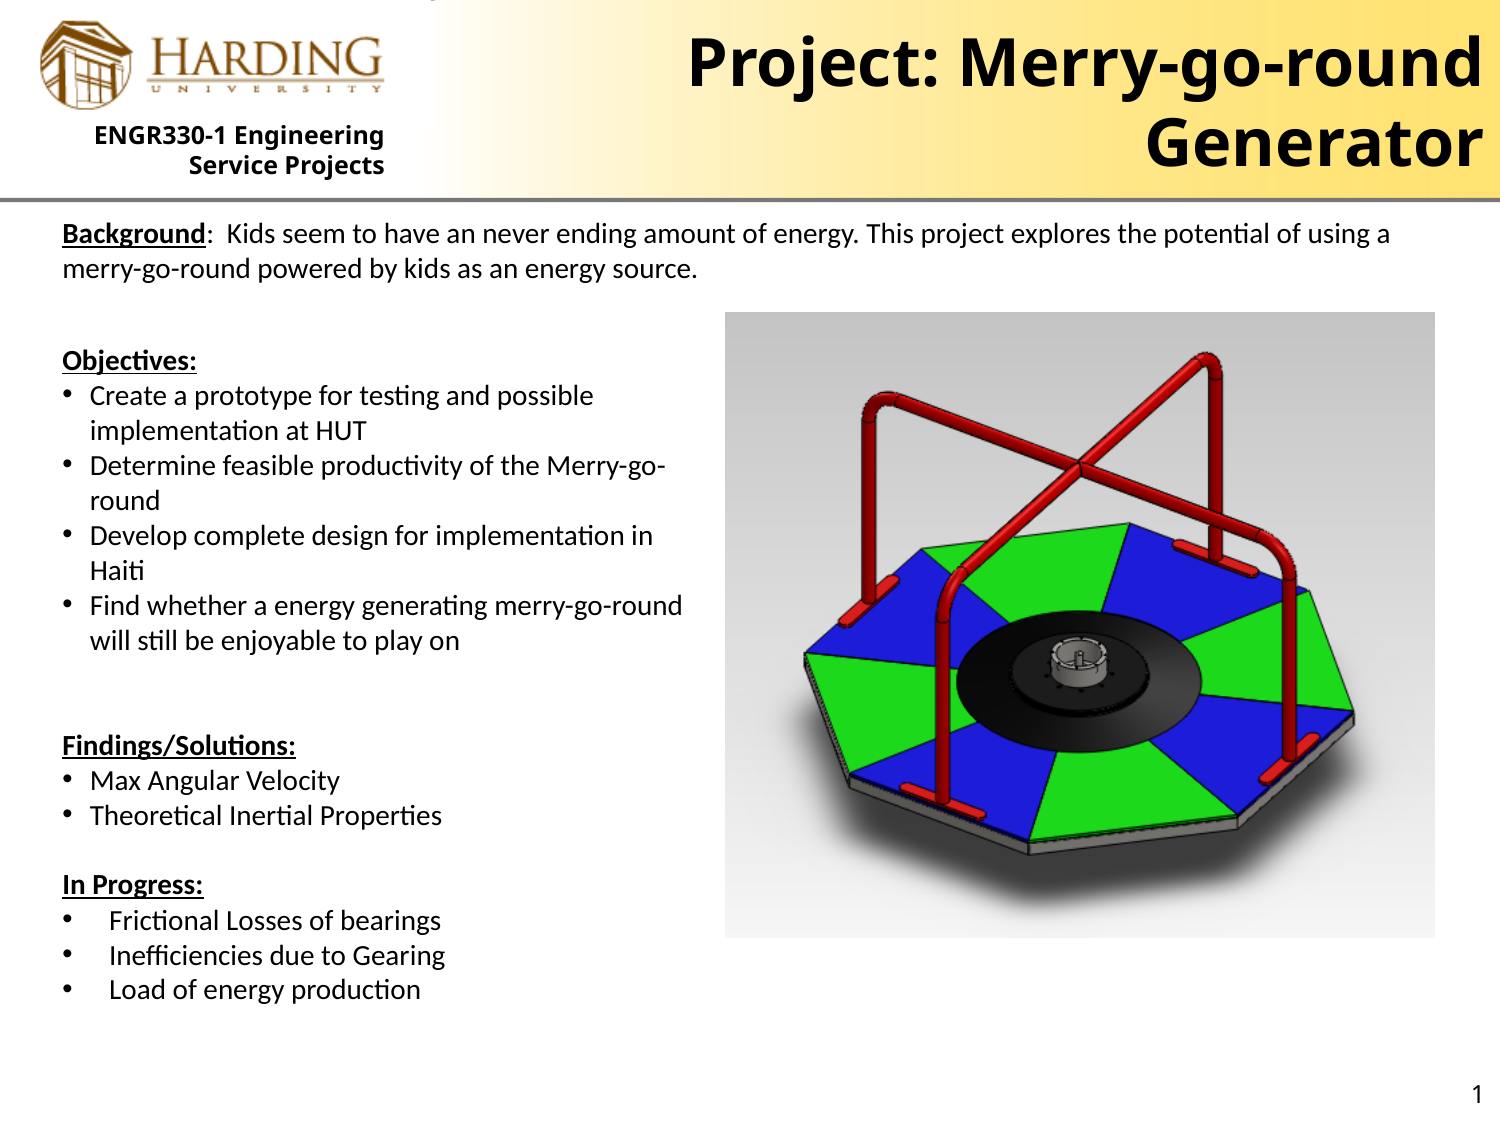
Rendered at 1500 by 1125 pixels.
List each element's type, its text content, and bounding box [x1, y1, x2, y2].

text_box Background: Kids seem to have an never ending amount of energy. This project explores the potential of using a merry-go-round powered by kids as an energy source. [48, 207, 1435, 314]
picture [724, 312, 1436, 938]
title Project: Merry-go-round Generator [474, 12, 1500, 188]
slide_number 1 [1149, 1065, 1500, 1125]
picture [0, 0, 436, 129]
text_box Objectives: Create a prototype for testing and possible implementation at HUT Determine feasible productivity of the Merry-go-round Develop complete design for implementation in Haiti Find whether a energy generating merry-go-round will still be enjoyable to play on Findings/Solutions: Max Angular Velocity Theoretical Inertial Properties In Progress: Frictional Losses of bearings Inefficiencies due to Gearing Load of energy production [48, 299, 720, 1125]
